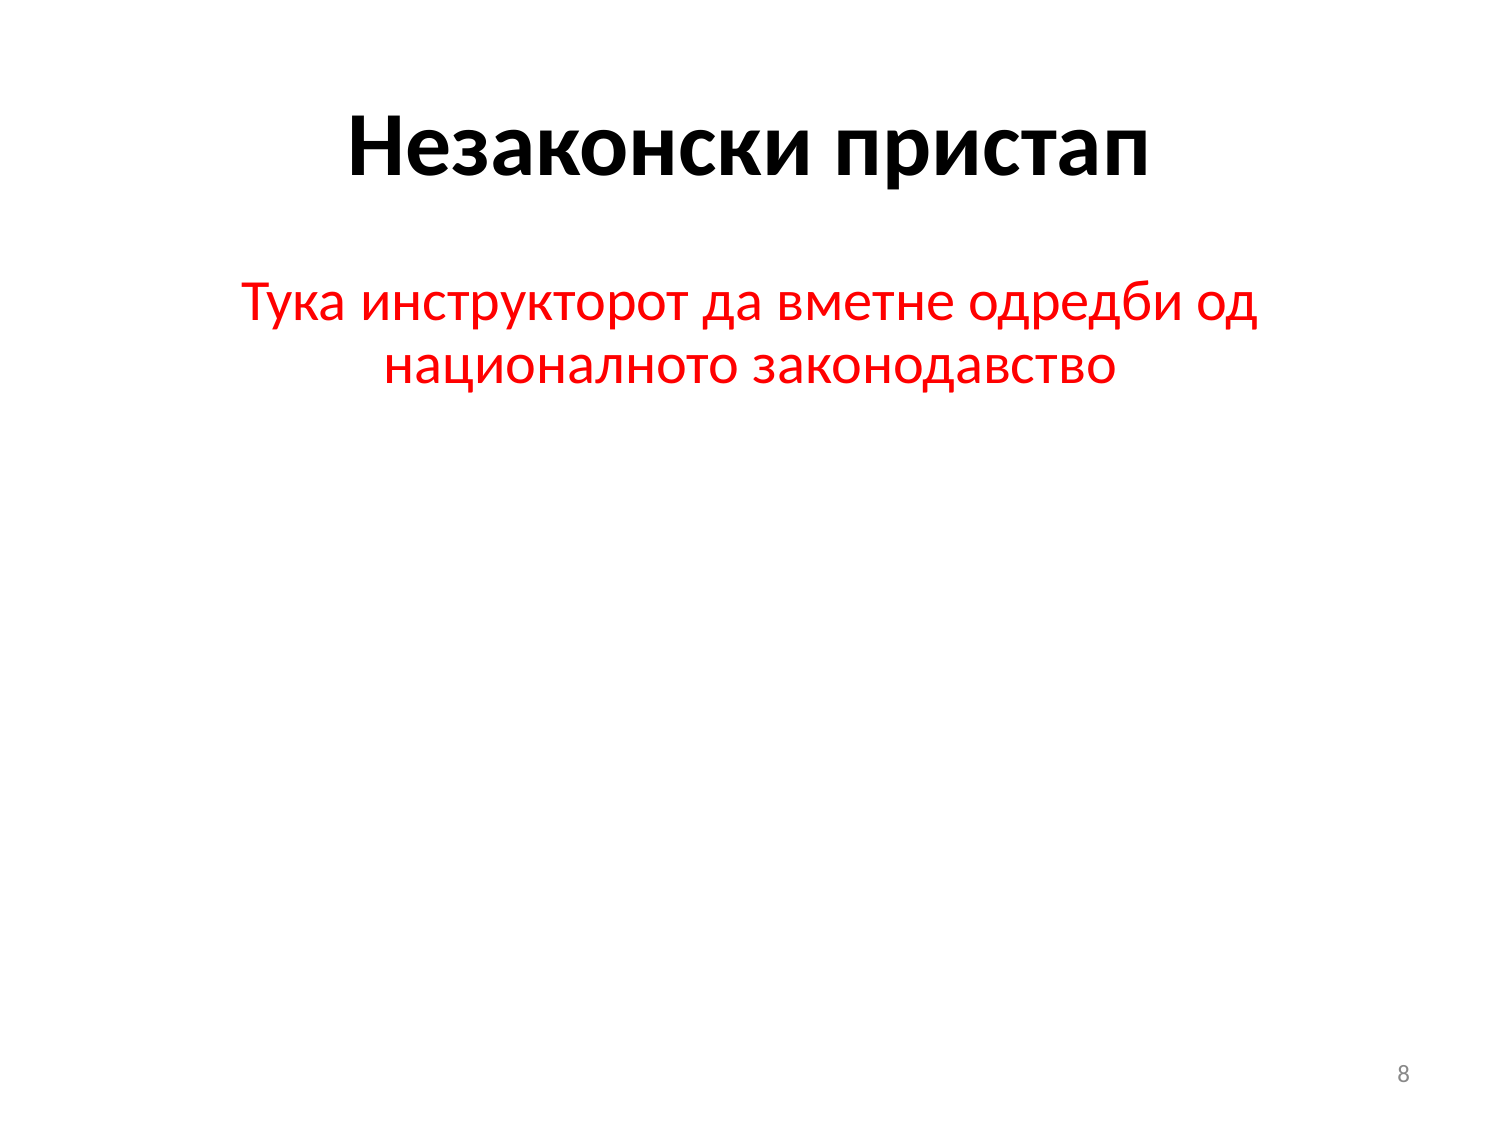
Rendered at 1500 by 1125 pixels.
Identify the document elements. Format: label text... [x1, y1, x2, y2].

slide_number 8 [1074, 1042, 1425, 1103]
list Тука инструкторот да вметне одредби од националното законодавство [75, 262, 1425, 1005]
title Незаконски пристап [75, 45, 1425, 233]
